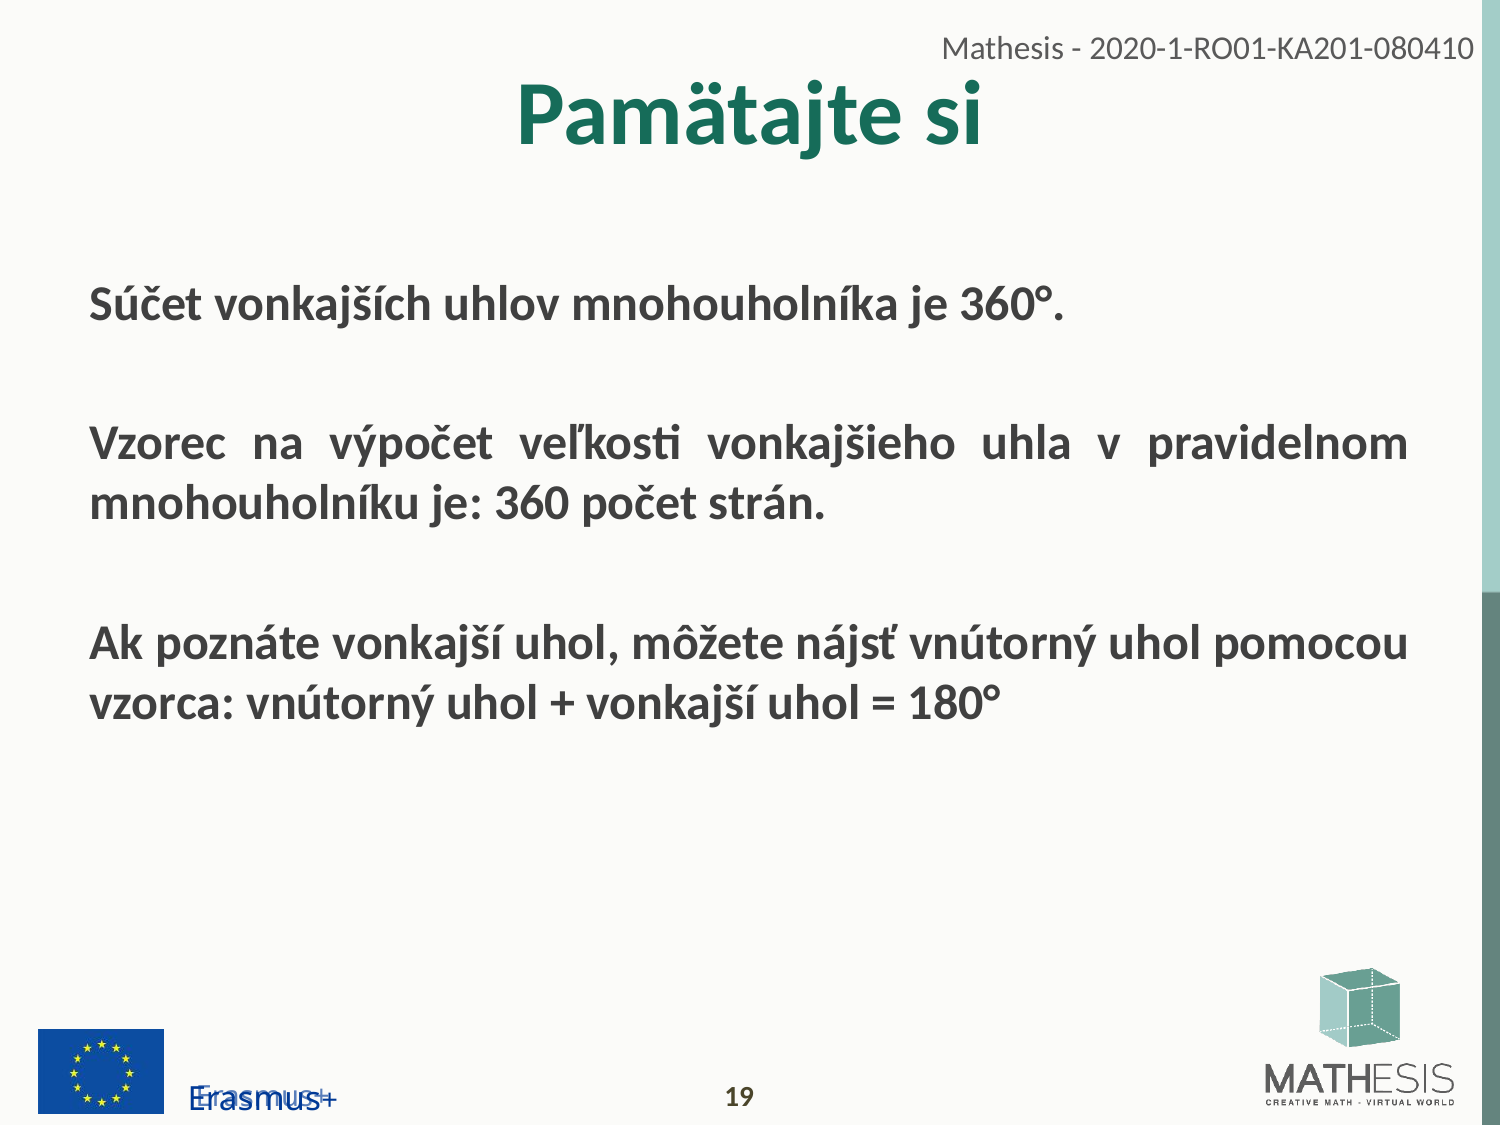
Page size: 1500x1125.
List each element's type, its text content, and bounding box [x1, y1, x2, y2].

picture [38, 1029, 164, 1114]
title Pamätajte si [75, 45, 1425, 233]
list Súčet vonkajších uhlov mnohouholníka je 360°. Vzorec na výpočet veľkosti vonkajšieho uhla v pravidelnom mnohouholníku je: 360 počet strán. Ak poznáte vonkajší uhol, môžete nájsť vnútorný uhol pomocou vzorca: vnútorný uhol + vonkajší uhol = 180° [75, 262, 1425, 1005]
